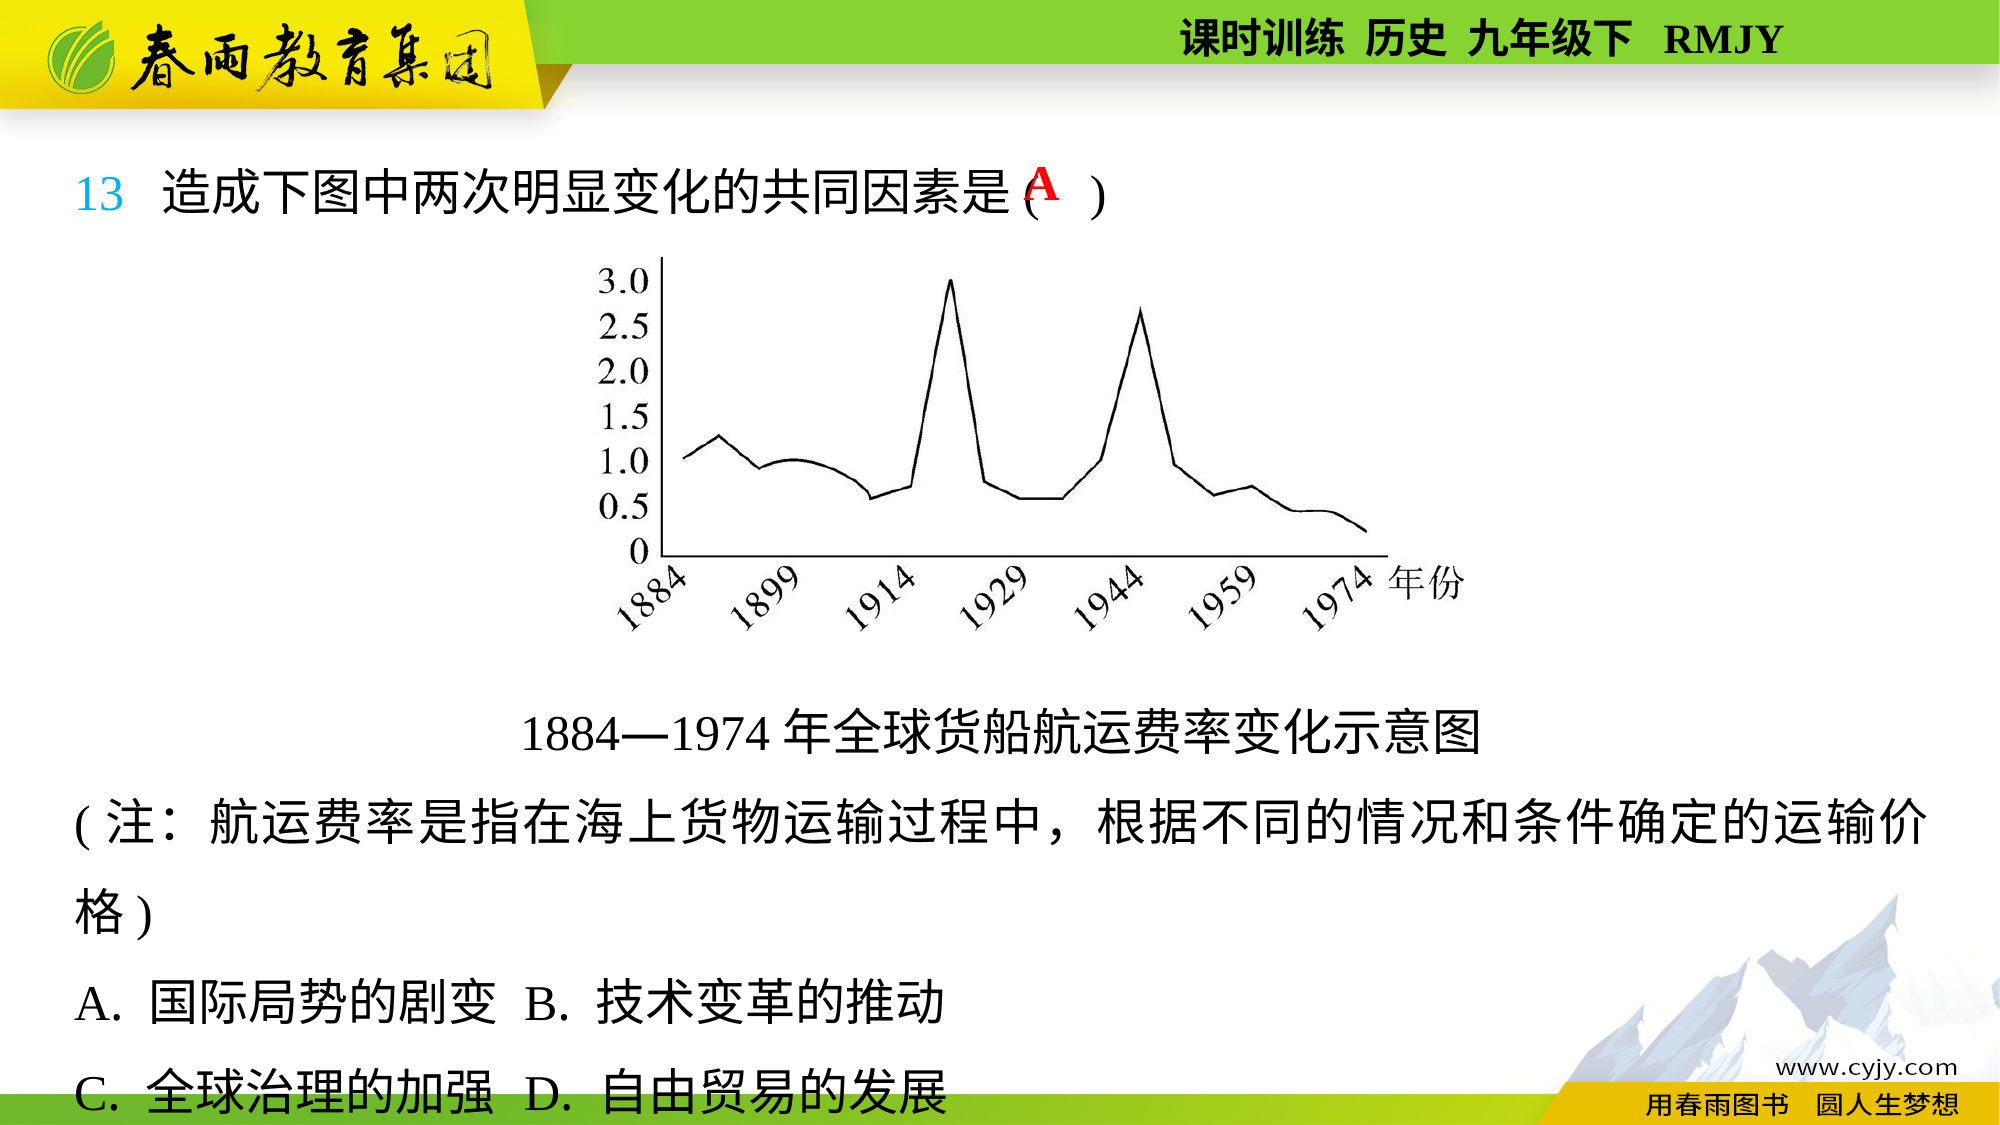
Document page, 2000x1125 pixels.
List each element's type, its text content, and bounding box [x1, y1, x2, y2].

list 13 造成下图中两次明显变化的共同因素是( ) 1884—1974年全球货船航运费率变化示意图 (注：航运费率是指在海上货物运输过程中，根据不同的情况和条件确定的运输价格) A. 国际局势的剧变 B. 技术变革的推动 C. 全球治理的加强 D. 自由贸易的发展 [59, 122, 1944, 1047]
picture [0, 0, 2000, 1125]
text_box A [1008, 142, 1075, 218]
